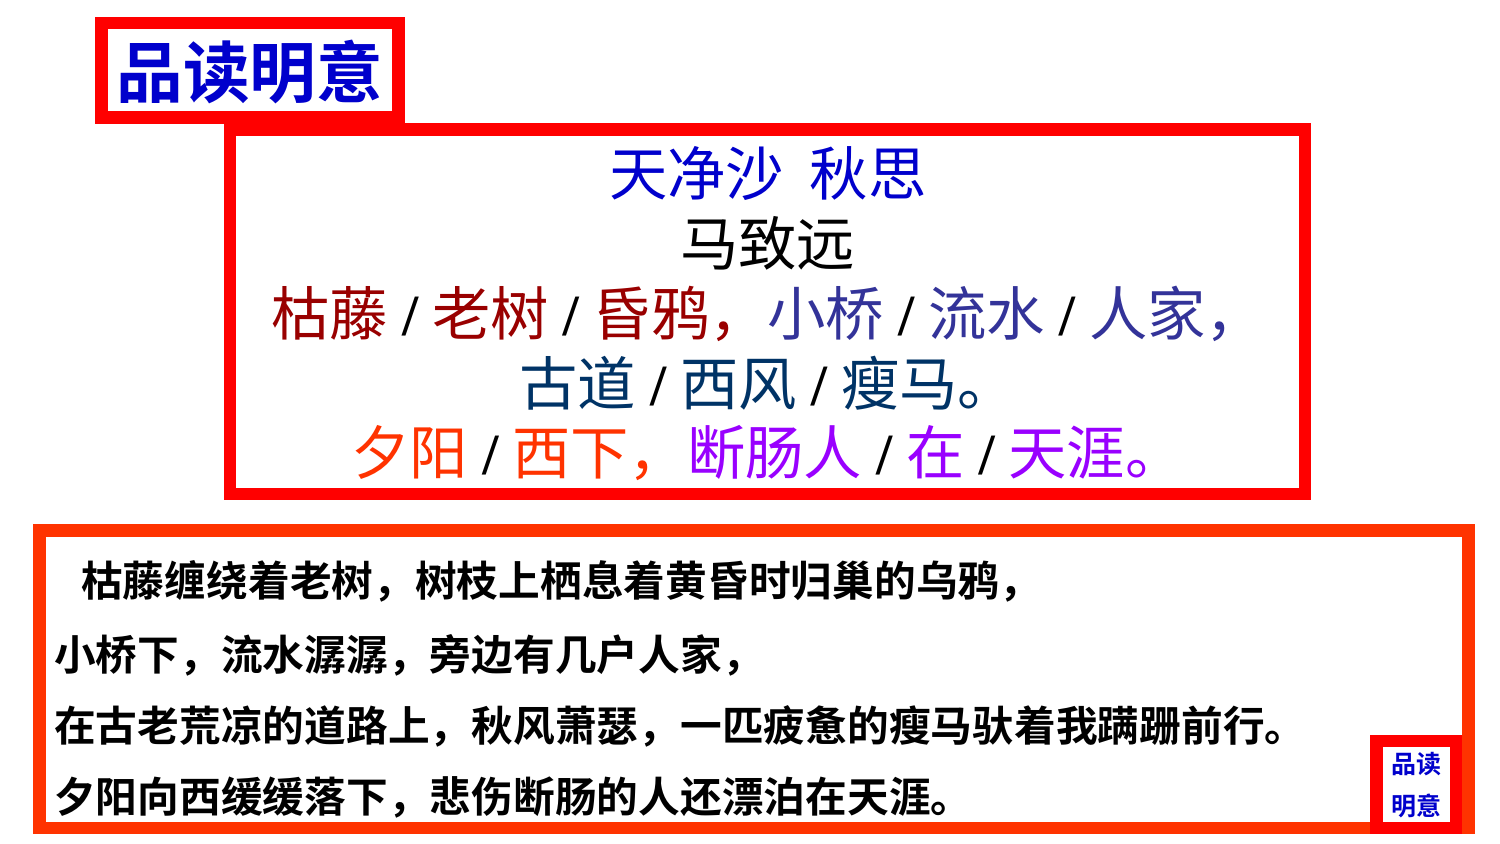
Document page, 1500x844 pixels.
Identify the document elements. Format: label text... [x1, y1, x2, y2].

text_box 枯藤缠绕着老树，树枝上栖息着黄昏时归巢的乌鸦， 小桥下，流水潺潺，旁边有几户人家， 在古老荒凉的道路上，秋风萧瑟，一匹疲惫的瘦马驮着我蹒跚前行。 夕阳向西缓缓落下，悲伤断肠的人还漂泊在天涯。 [39, 530, 1469, 829]
text_box 品读明意 [101, 23, 399, 118]
text_box 品读 明意 [1376, 740, 1457, 828]
text_box 天净沙 秋思 马致远 枯藤/老树/昏鸦，小桥/流水/人家， 古道/西风/瘦马。 夕阳/西下，断肠人/在/天涯。 [230, 129, 1306, 495]
